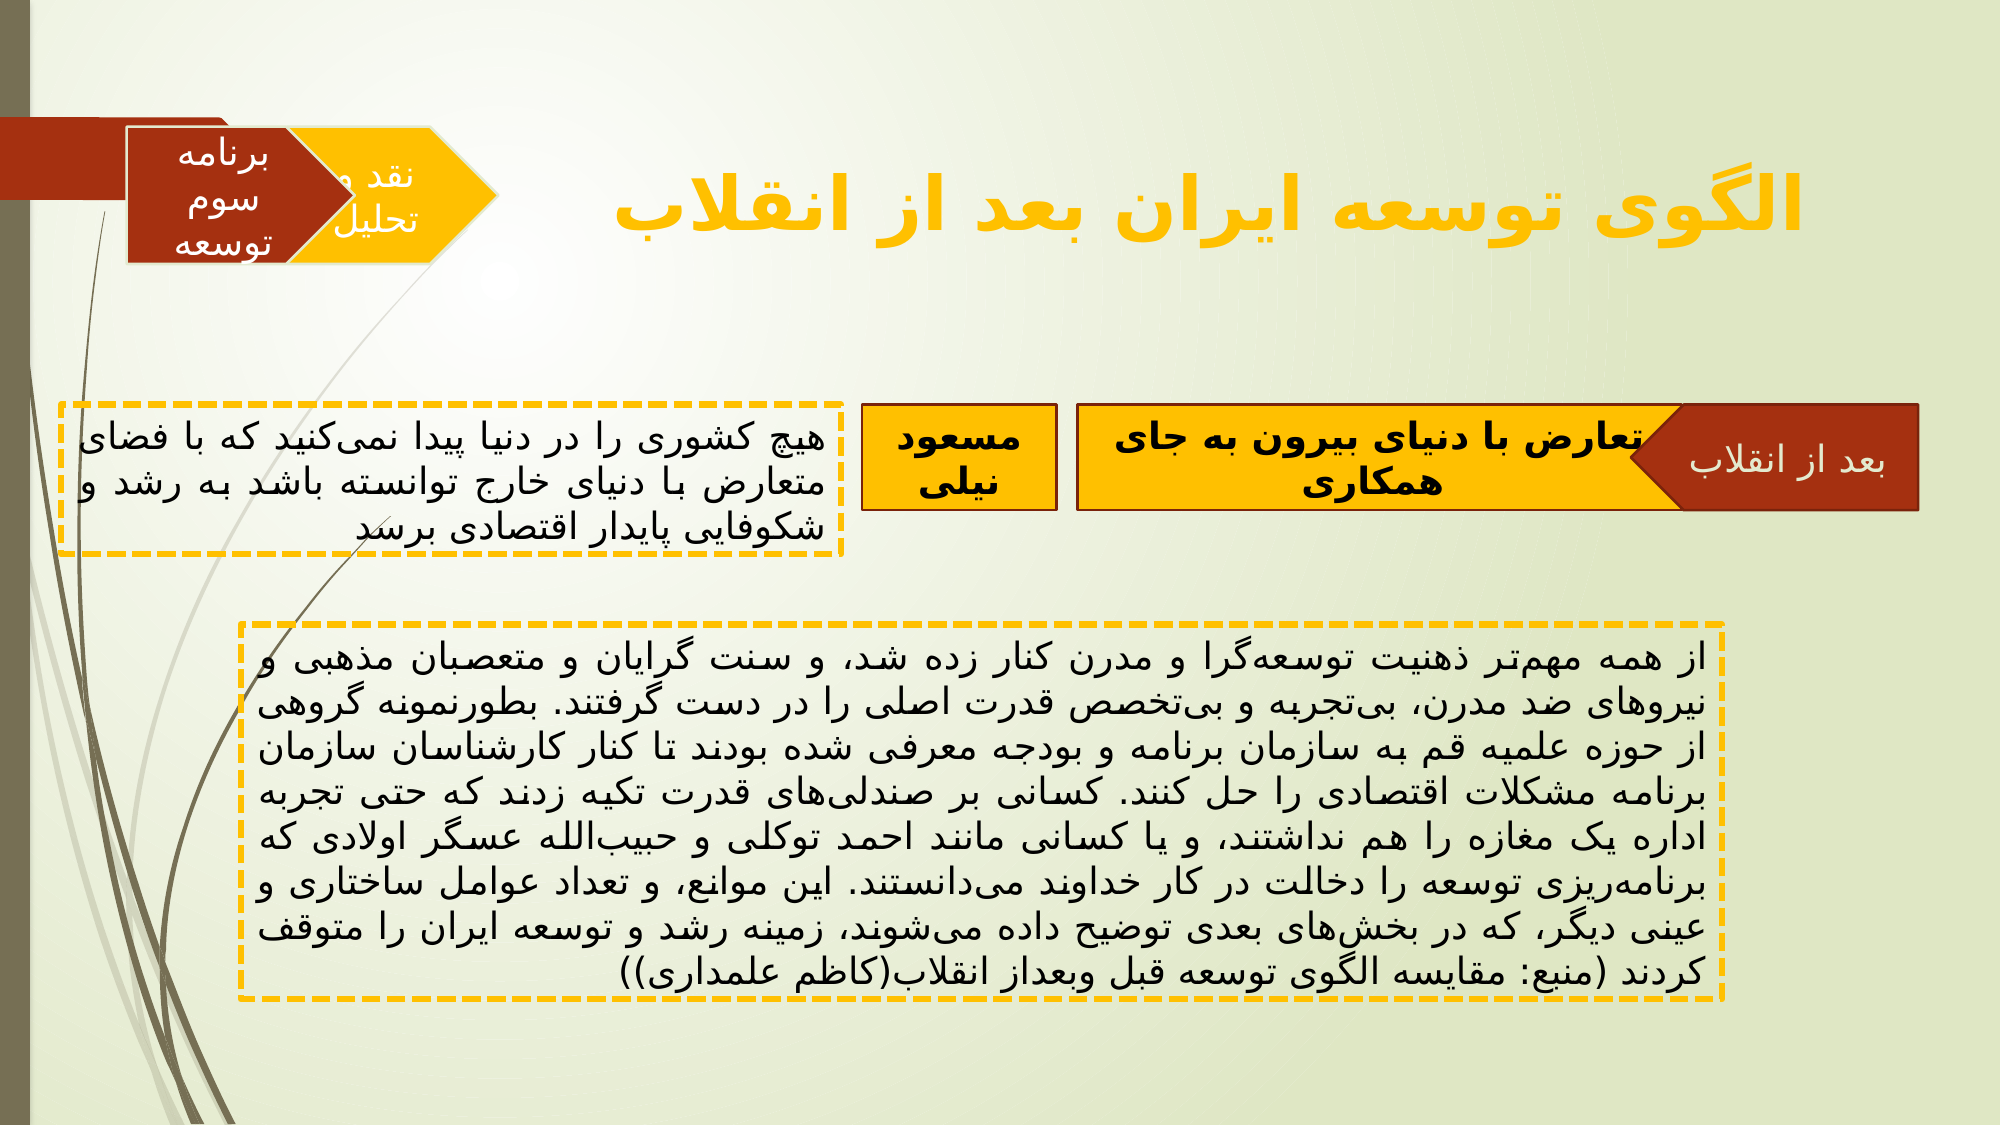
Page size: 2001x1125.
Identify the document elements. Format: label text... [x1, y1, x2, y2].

text_box بعد از انقلاب [1629, 403, 1920, 512]
text_box برنامه سوم توسعه [125, 125, 356, 266]
text_box الگوی توسعه ایران بعد از انقلاب [498, 147, 1822, 253]
text_box هیچ کشوری را در دنیا پیدا نمی‌کنید که با فضای متعارض با دنیای خارج توانسته باشد به رشد و شکوفایی پایدار اقتصادی برسد [61, 404, 841, 555]
text_box تعارض با دنیای بیرون به جای همکاری [1076, 403, 1682, 511]
text_box از همه مهم‌تر ذهنیت توسعه‌گرا و مدرن کنار زده شد، و سنت گرایان و متعصبان مذهبی و نیروهای ضد مدرن، بی‌تجربه و بی‌تخصص قدرت اصلی را در دست گرفتند. بطورنمونه گروهی از حوزه علمیه قم به سازمان برنامه و بودجه معرفی شده بودند تا کنار کار‌شناسان سازمان برنامه مشکلات اقتصادی را حل کنند. کسانی بر صندلی‌های قدرت تکیه زدند که حتی تجربه اداره یک مغازه را هم نداشتند، و یا کسانی مانند احمد توکلی و حبیب‌الله عسگر اولادی که برنامه‌ریزی توسعه را دخالت در کار خداوند می‌دانستند. این موانع، و تعداد عوامل ساختاری و عینی دیگر، که در بخش‌های بعدی توضیح داده می‌شوند، زمینه رشد و توسعه ایران را متوقف کردند (منبع: مقایسه الگوی توسعه قبل وبعداز انقلاب(کاظم علمداری)) [240, 624, 1722, 1000]
text_box نقد و تحلیل [287, 125, 500, 266]
text_box مسعود نیلی [861, 403, 1058, 511]
